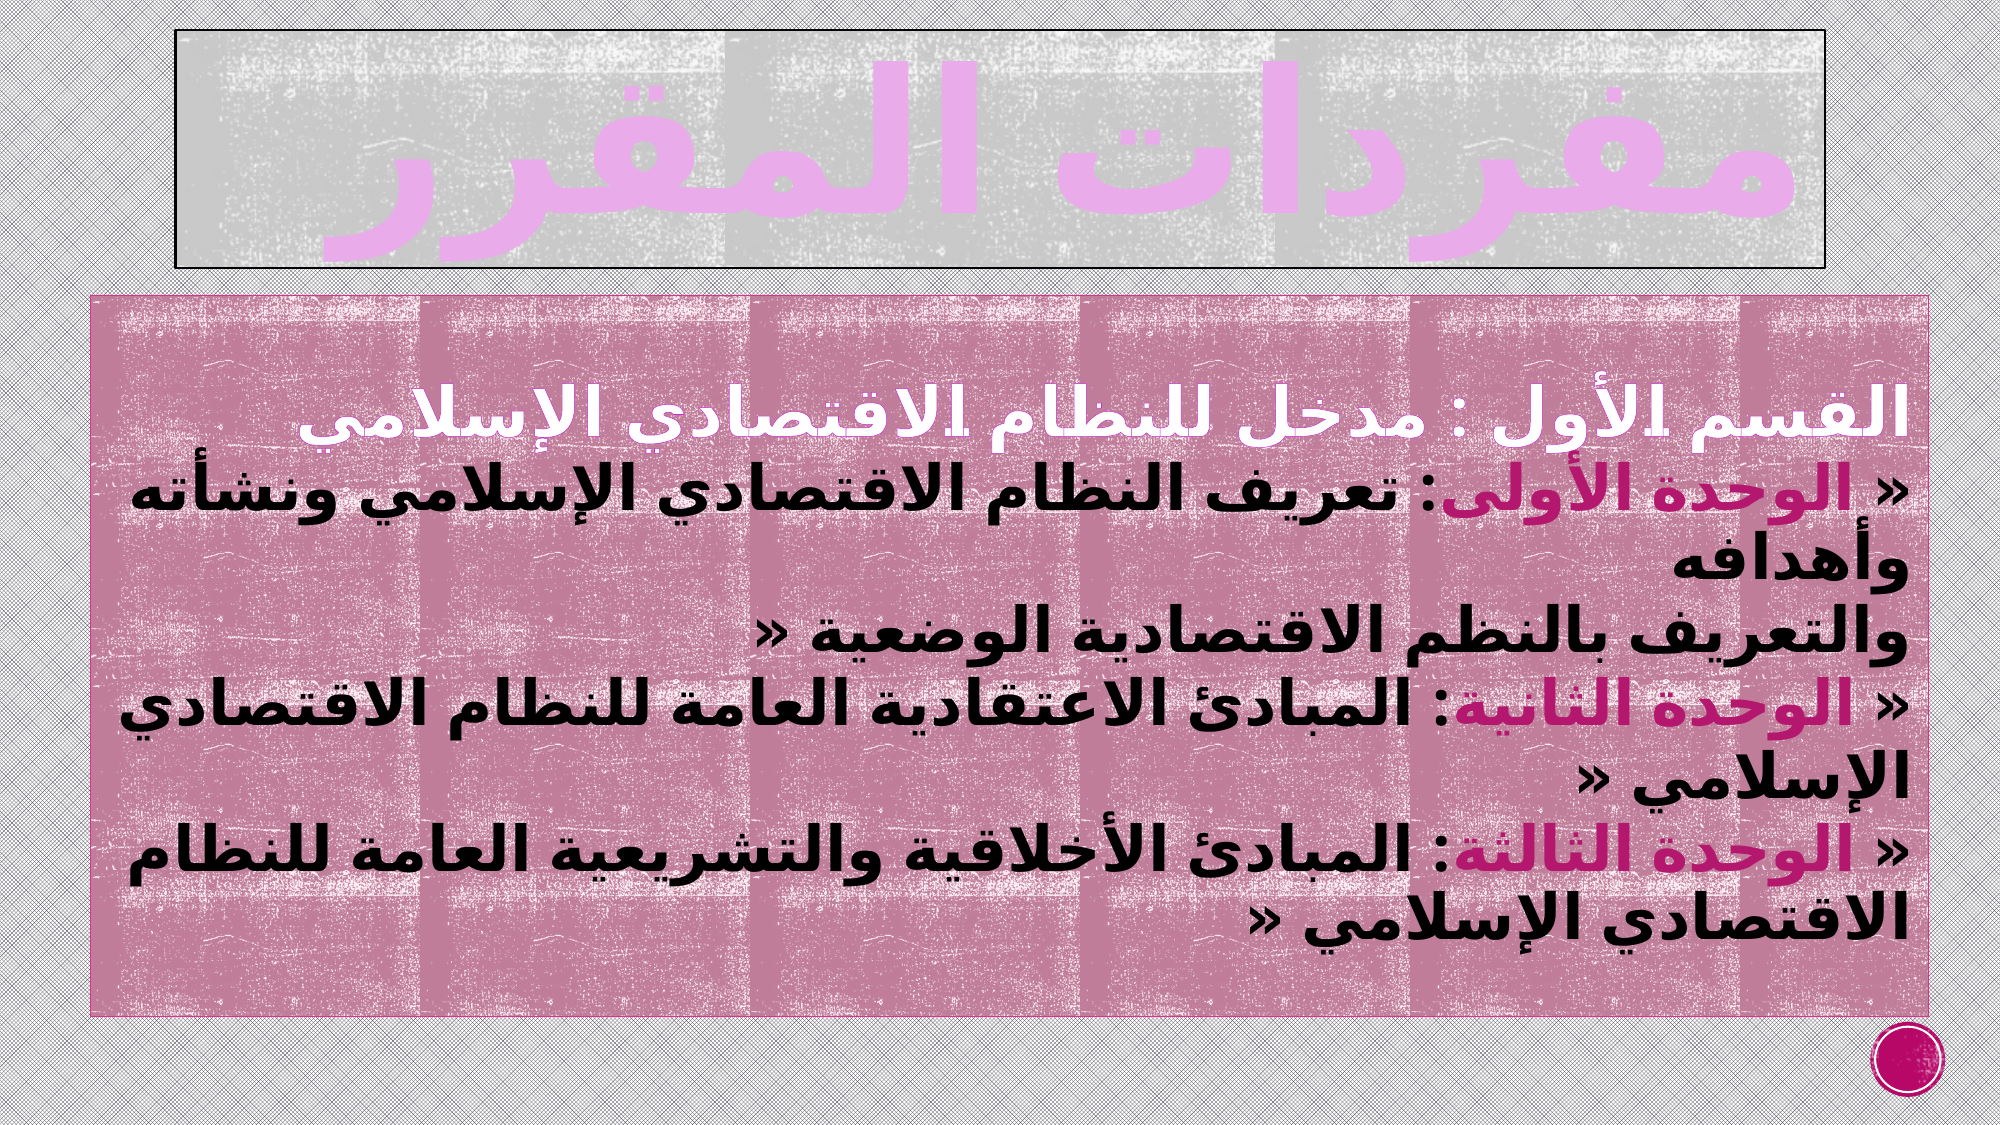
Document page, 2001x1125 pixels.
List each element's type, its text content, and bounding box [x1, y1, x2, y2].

title مفردات المقرر [174, 29, 1826, 269]
list القسم الأول : مدخل للنظام الاقتصادي الإسلامي « الوحدة الأولى: تعريف النظام الاقتصادي الإسلامي ونشأته وأهدافه والتعريف بالنظم الاقتصادية الوضعية « « الوحدة الثانية: المبادئ الاعتقادية العامة للنظام الاقتصادي الإسلامي « « الوحدة الثالثة: المبادئ الأخلاقية والتشريعية العامة للنظام الاقتصادي الإسلامي « [90, 295, 1929, 1017]
